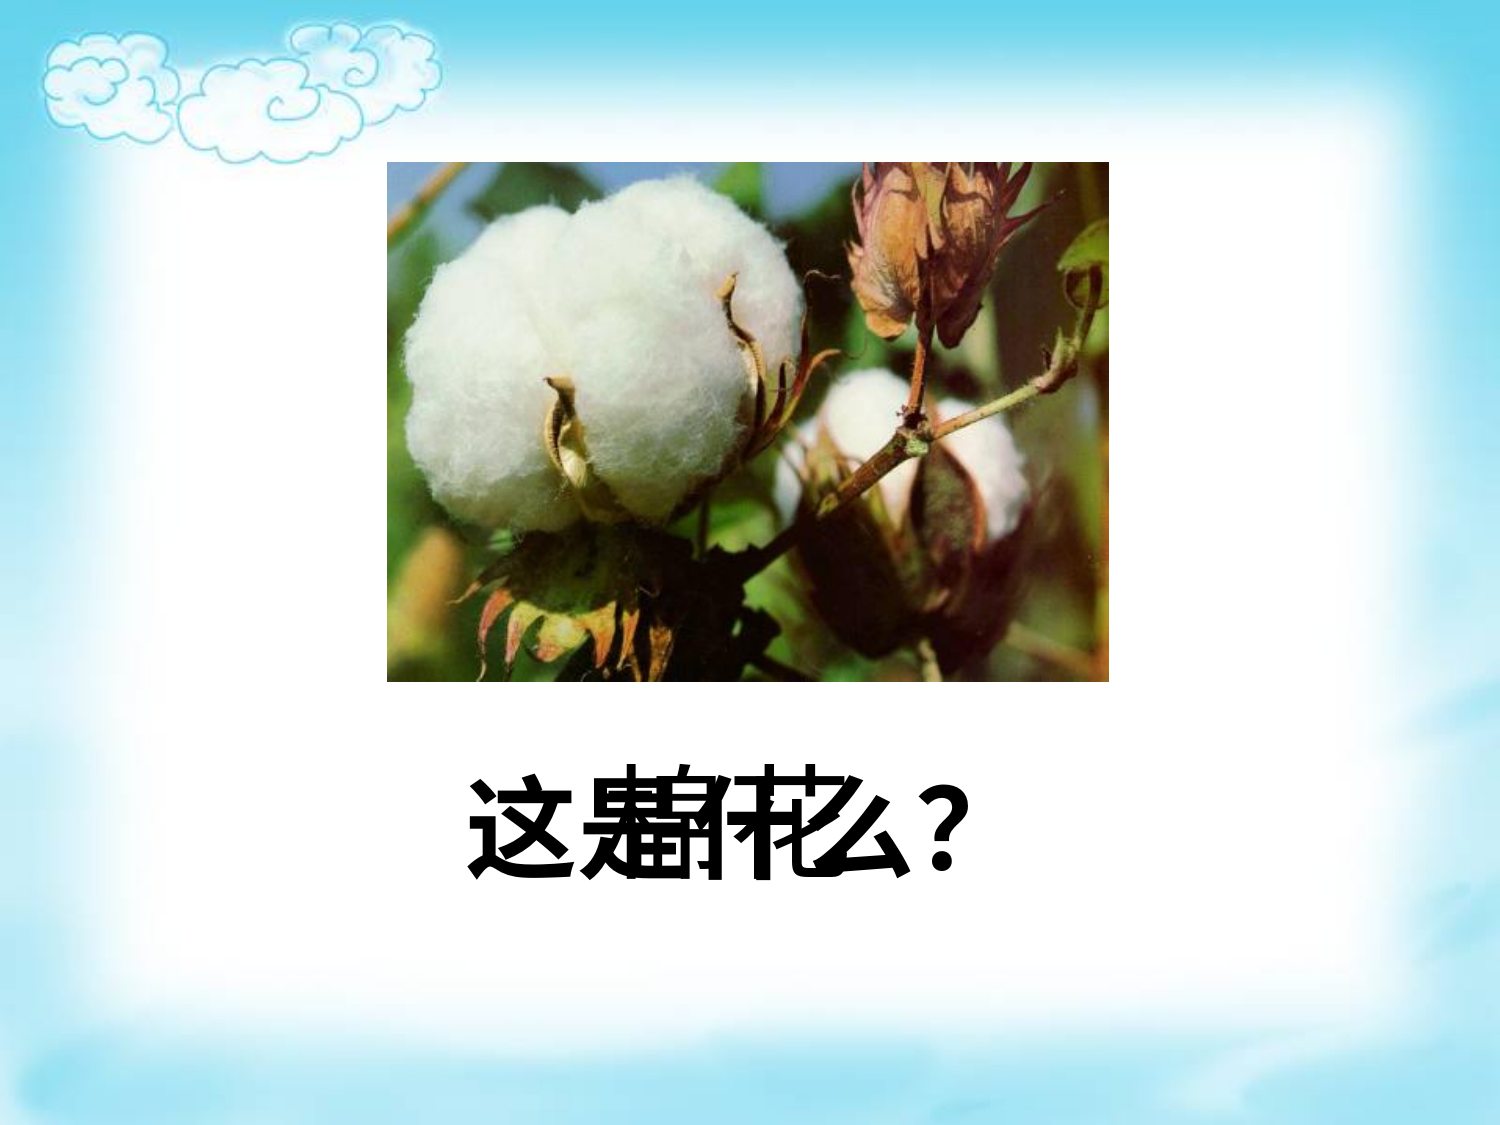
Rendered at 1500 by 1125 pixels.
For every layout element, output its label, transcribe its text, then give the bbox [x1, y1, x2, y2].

list 这是什么？ [450, 750, 1063, 925]
text_box 棉花 [587, 737, 980, 903]
picture [0, 0, 1500, 1125]
